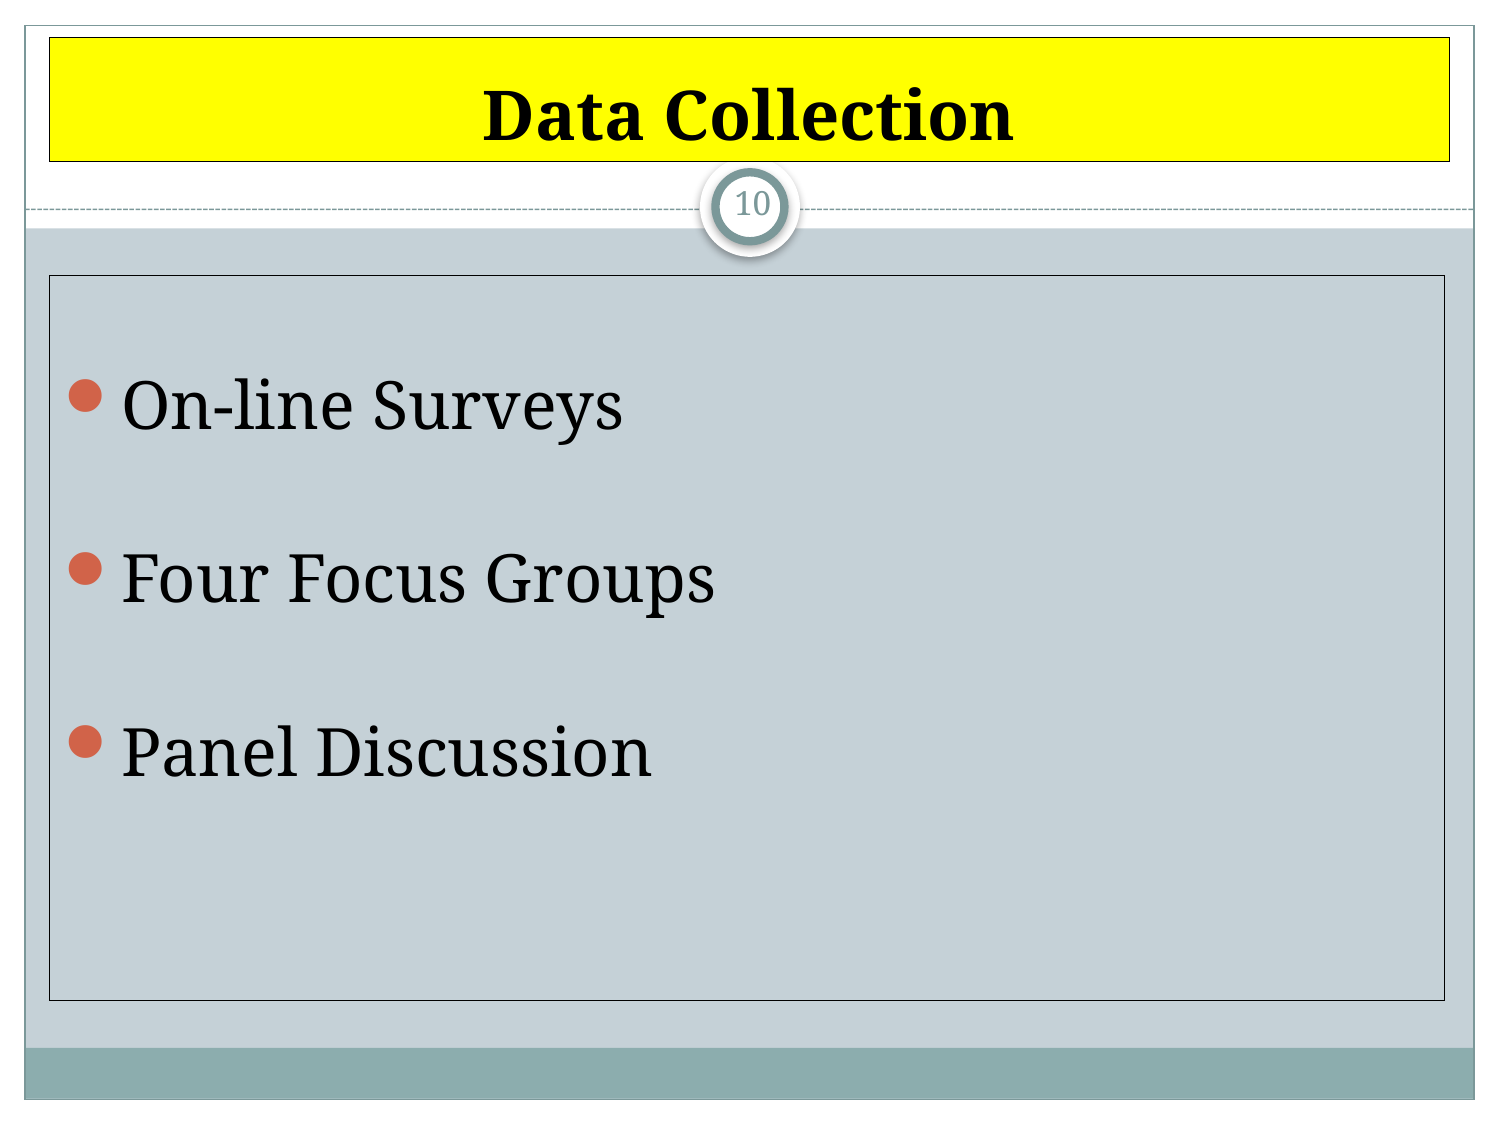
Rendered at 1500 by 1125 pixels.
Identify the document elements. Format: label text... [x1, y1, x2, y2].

slide_number 10 [715, 168, 791, 241]
list On-line Surveys Four Focus Groups Panel Discussion [49, 275, 1445, 1001]
title Data Collection [49, 37, 1450, 162]
